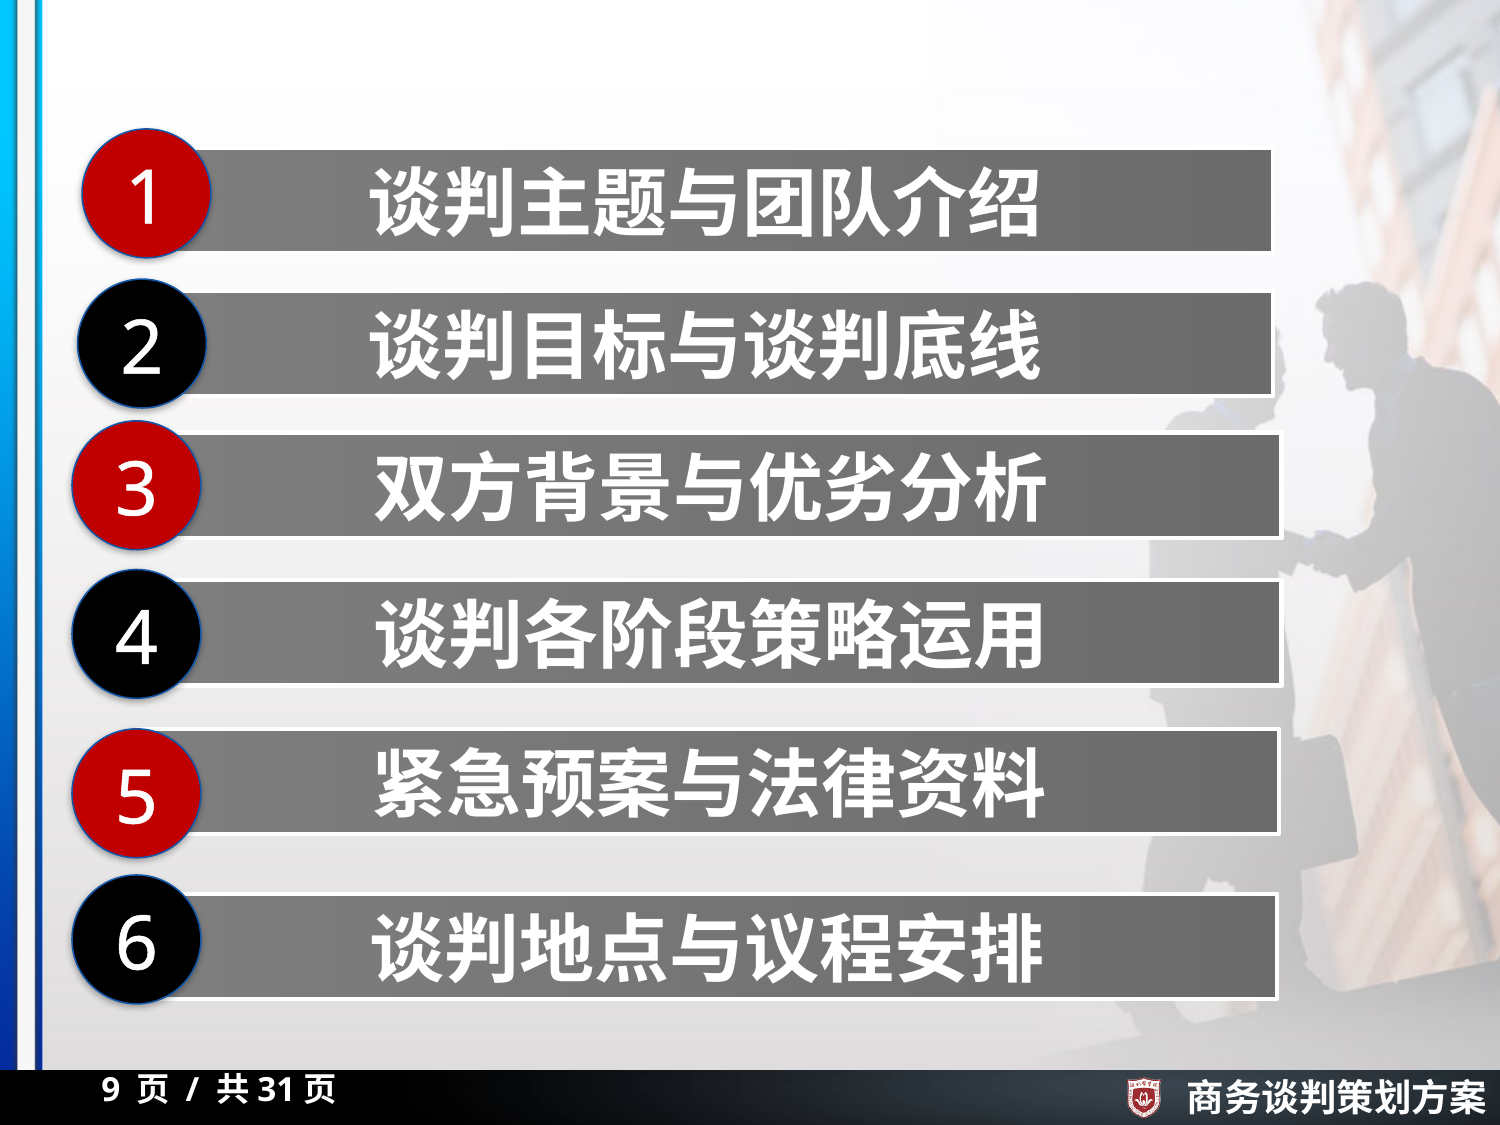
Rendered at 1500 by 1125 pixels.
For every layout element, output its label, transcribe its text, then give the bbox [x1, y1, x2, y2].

text_box 2 [76, 278, 208, 409]
text_box 谈判地点与议程安排 [174, 892, 1279, 1001]
text_box 1 [81, 128, 212, 259]
text_box 4 [71, 568, 202, 700]
text_box 谈判主题与团队介绍 [184, 146, 1275, 255]
text_box 5 [71, 728, 202, 859]
text_box 双方背景与优劣分析 [174, 430, 1284, 540]
picture [0, 0, 1500, 1125]
text_box 3 [71, 420, 202, 551]
text_box 6 [71, 874, 202, 1005]
text_box 谈判各阶段策略运用 [174, 578, 1284, 688]
text_box 谈判目标与谈判底线 [180, 289, 1275, 398]
text_box 紧急预案与法律资料 [142, 727, 1281, 836]
slide_number 9 页 / 共31页 [0, 1063, 352, 1119]
